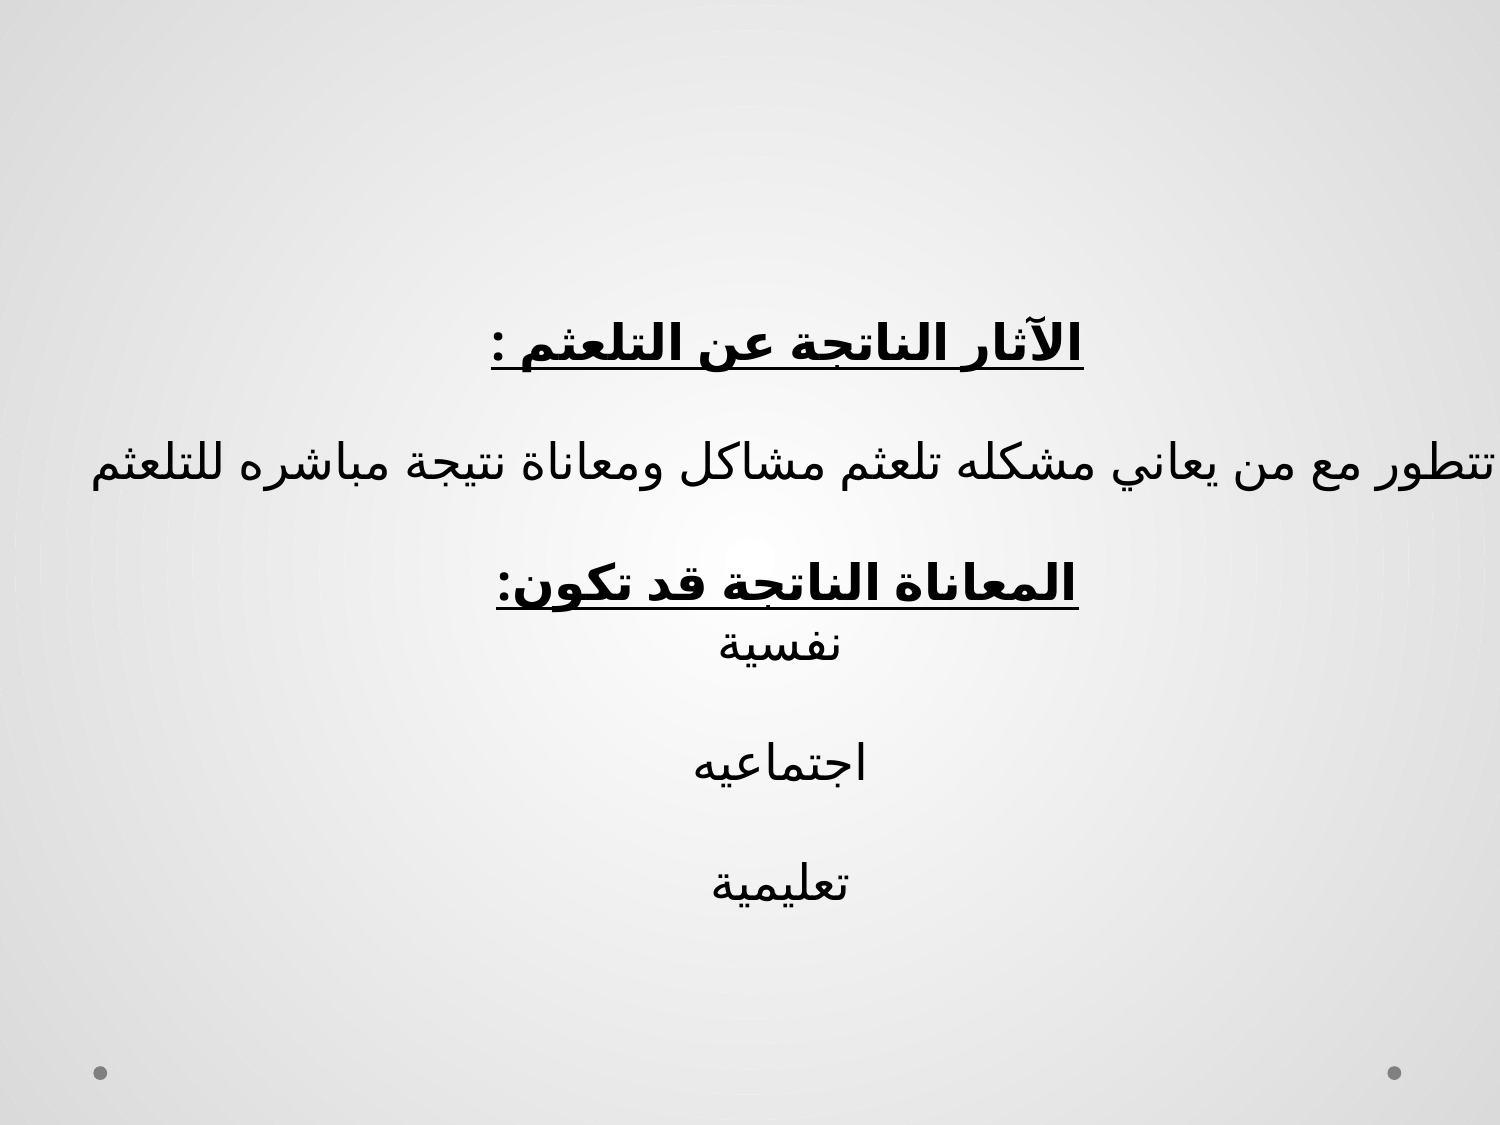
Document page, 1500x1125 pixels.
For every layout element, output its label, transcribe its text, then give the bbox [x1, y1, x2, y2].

text_box الآثار الناتجة عن التلعثم : تتطور مع من يعاني مشكله تلعثم مشاكل ومعاناة نتيجة مباشره للتلعثم المعاناة الناتجة قد تكون: نفسية اجتماعيه تعليمية [62, 302, 1500, 978]
